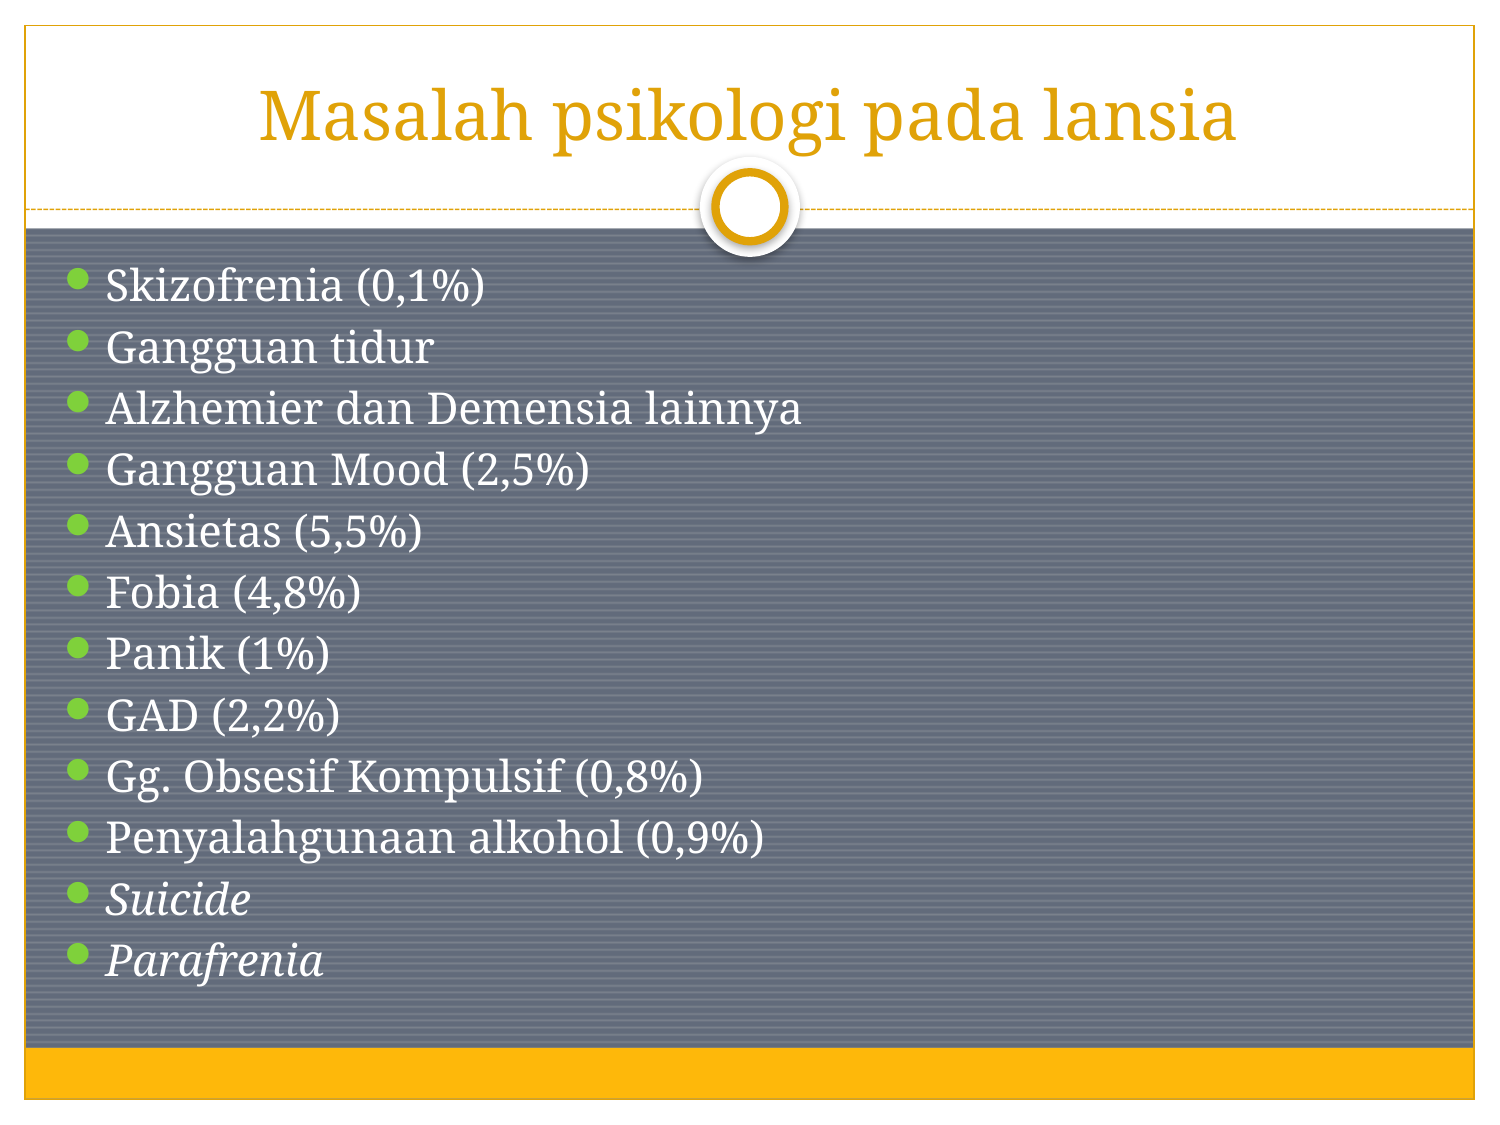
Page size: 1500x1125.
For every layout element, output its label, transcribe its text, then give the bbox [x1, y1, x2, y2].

list Skizofrenia (0,1%) Gangguan tidur Alzhemier dan Demensia lainnya Gangguan Mood (2,5%) Ansietas (5,5%) Fobia (4,8%) Panik (1%) GAD (2,2%) Gg. Obsesif Kompulsif (0,8%) Penyalahgunaan alkohol (0,9%) Suicide Parafrenia [49, 250, 1445, 1001]
title Masalah psikologi pada lansia [49, 37, 1450, 162]
